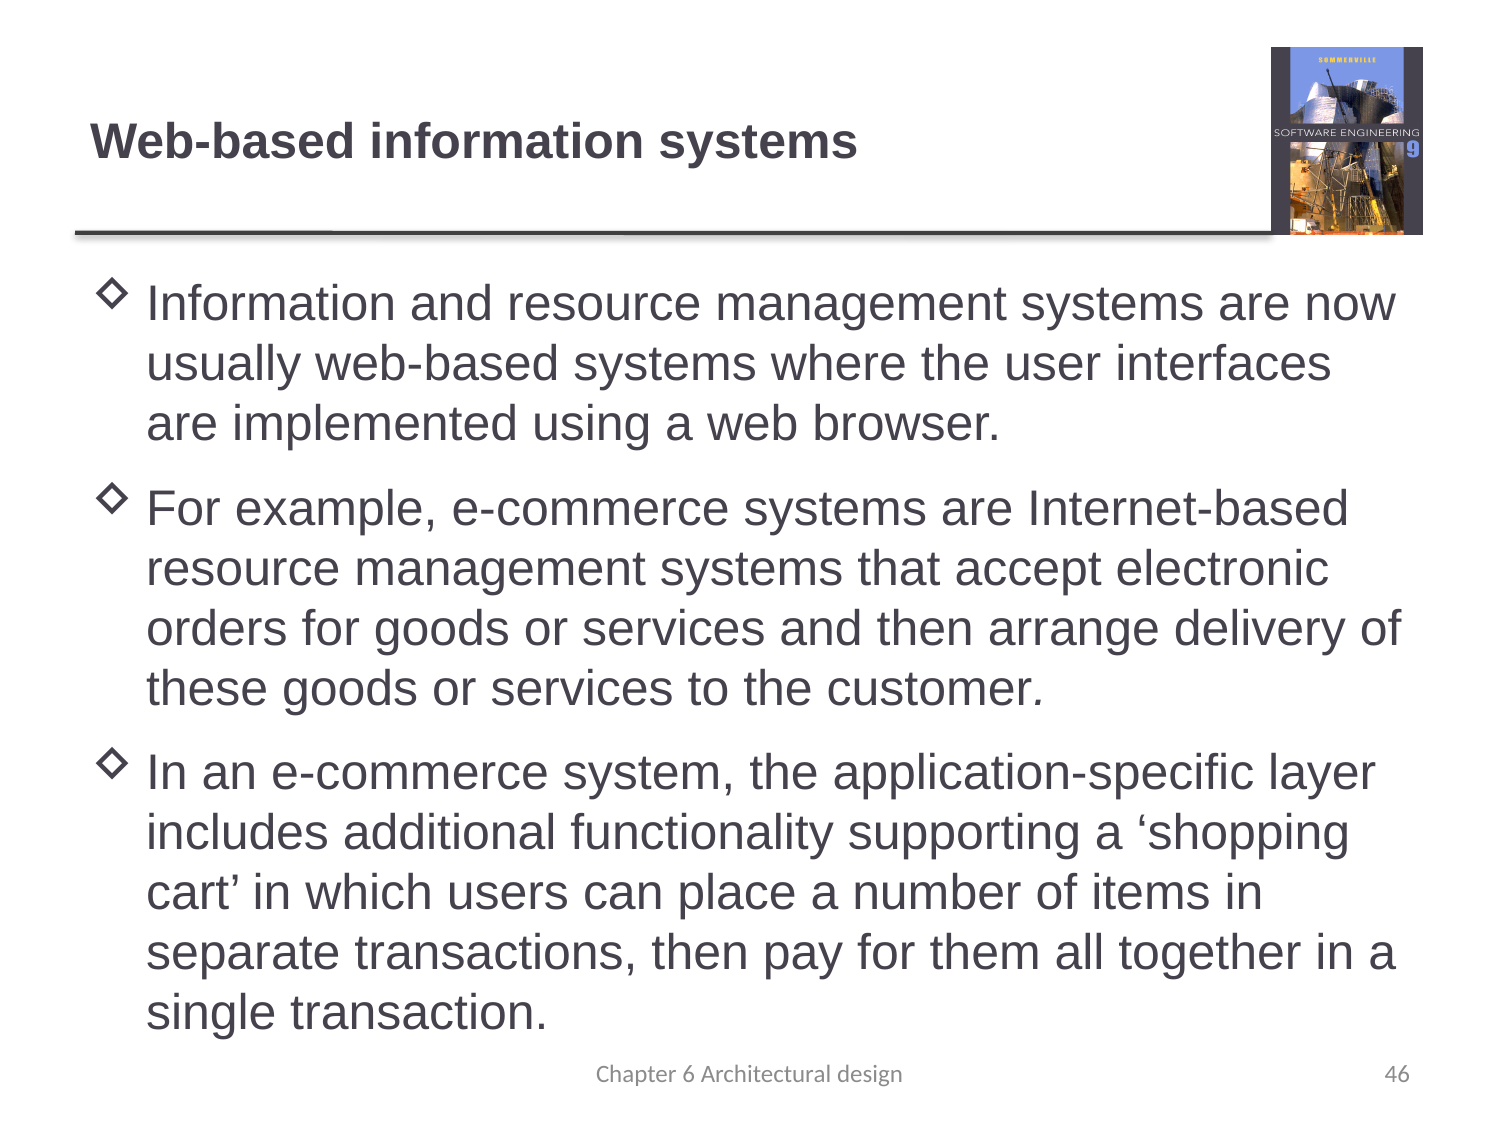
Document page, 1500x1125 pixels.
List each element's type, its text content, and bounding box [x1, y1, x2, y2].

slide_number 46 [1074, 1042, 1425, 1103]
footer Chapter 6 Architectural design [512, 1042, 988, 1103]
title Web-based information systems [74, 44, 1272, 233]
picture [1272, 47, 1423, 235]
list Information and resource management systems are now usually web-based systems where the user interfaces are implemented using a web browser. For example, e-commerce systems are Internet-based resource management systems that accept electronic orders for goods or services and then arrange delivery of these goods or services to the customer. In an e-commerce system, the application-specific layer includes additional functionality supporting a ‘shopping cart’ in which users can place a number of items in separate transactions, then pay for them all together in a single transaction. [75, 262, 1425, 1005]
